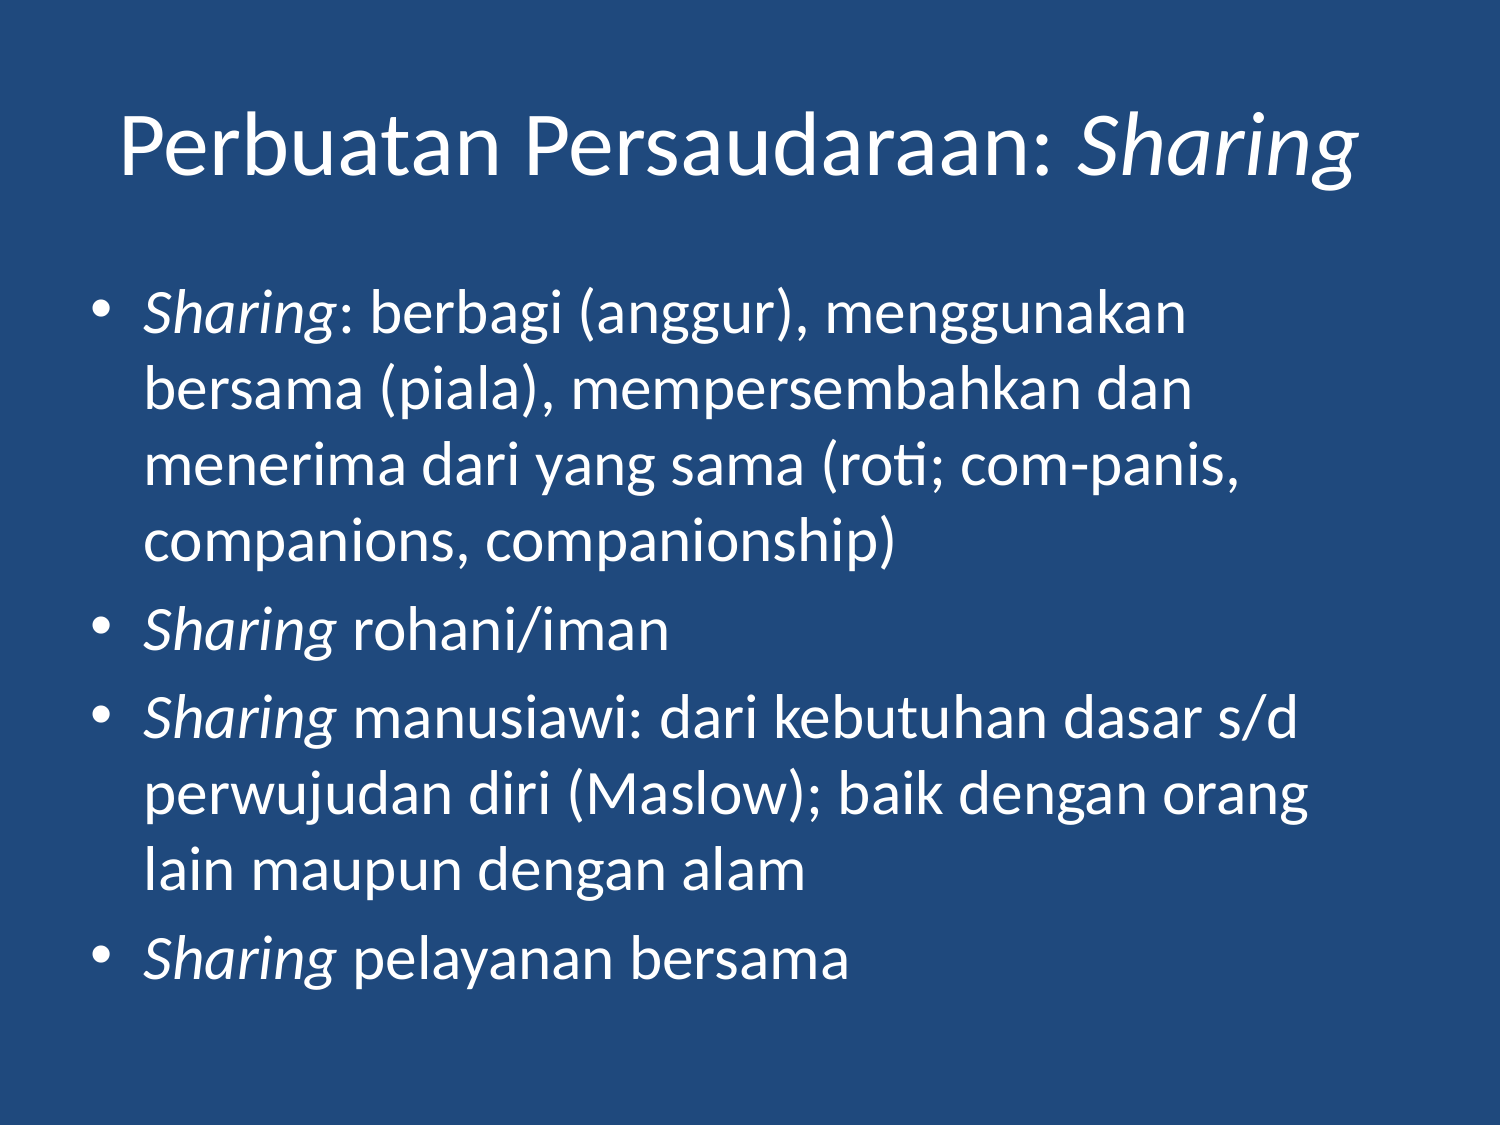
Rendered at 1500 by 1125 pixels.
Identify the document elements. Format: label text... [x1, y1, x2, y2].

title Perbuatan Persaudaraan: Sharing [75, 45, 1425, 233]
list Sharing: berbagi (anggur), menggunakan bersama (piala), mempersembahkan dan menerima dari yang sama (roti; com-panis, companions, companionship) Sharing rohani/iman Sharing manusiawi: dari kebutuhan dasar s/d perwujudan diri (Maslow); baik dengan orang lain maupun dengan alam Sharing pelayanan bersama [75, 262, 1425, 1005]
